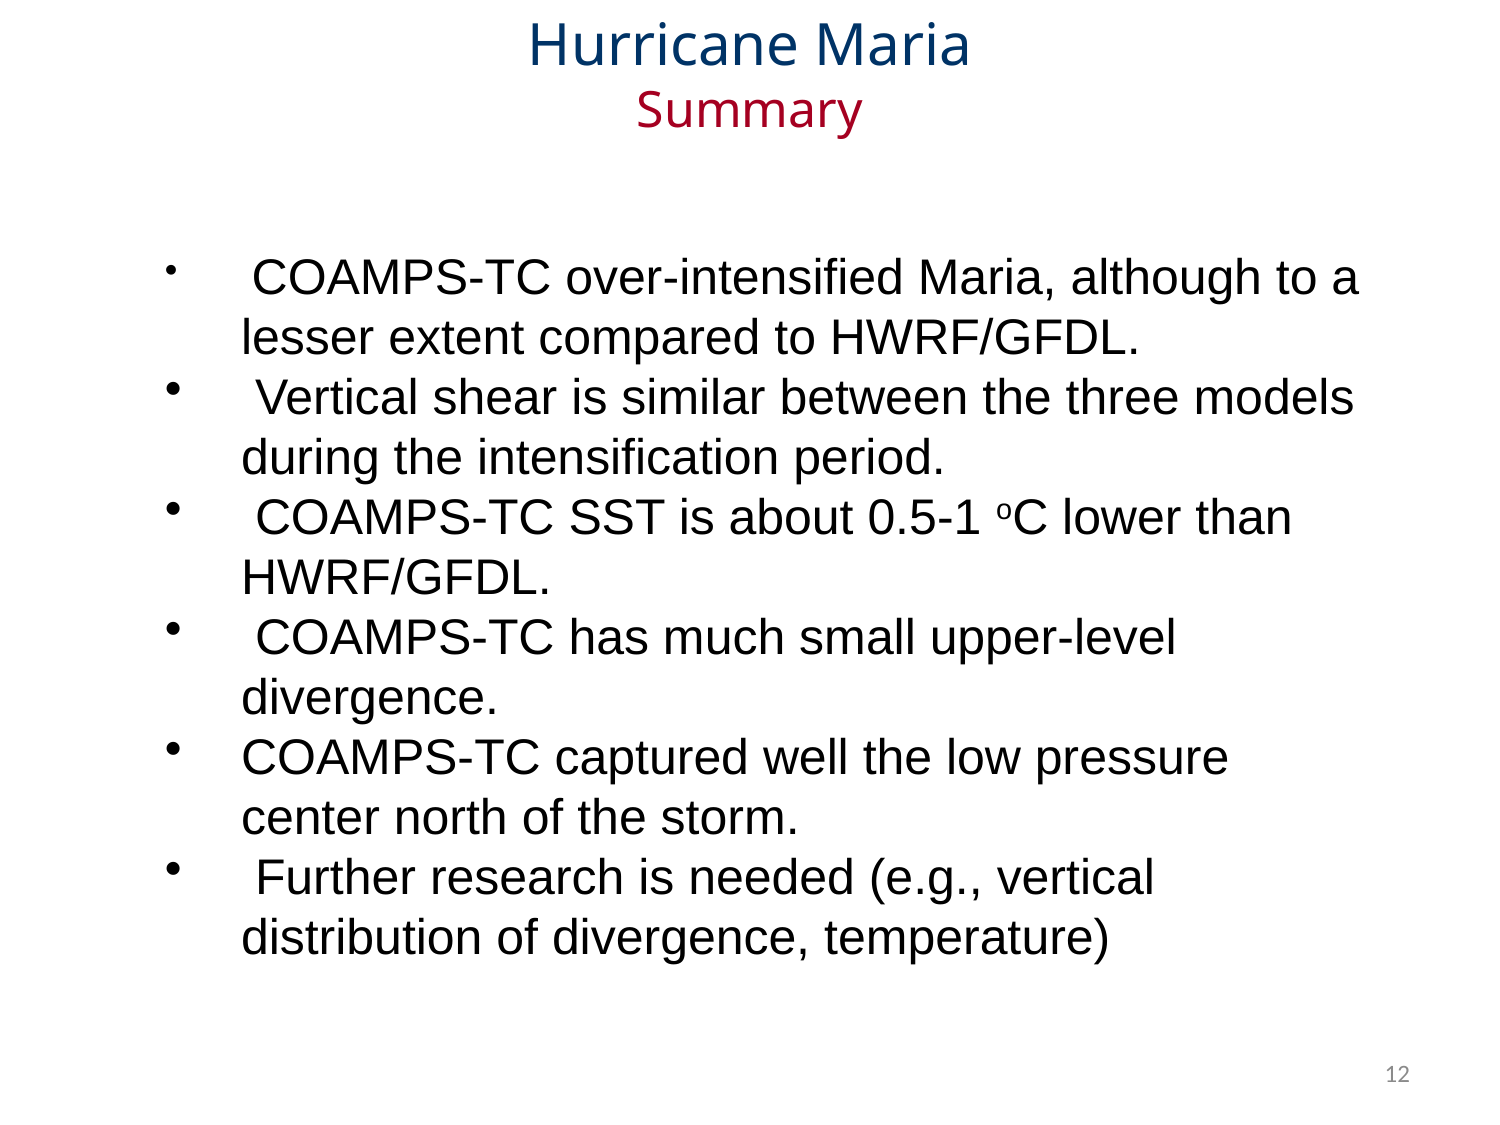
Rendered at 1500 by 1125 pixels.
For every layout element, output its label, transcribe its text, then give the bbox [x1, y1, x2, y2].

text_box Hurricane Maria Summary [0, 0, 1500, 145]
text_box COAMPS-TC over-intensified Maria, although to a lesser extent compared to HWRF/GFDL. Vertical shear is similar between the three models during the intensification period. COAMPS-TC SST is about 0.5-1 oC lower than HWRF/GFDL. COAMPS-TC has much small upper-level divergence. COAMPS-TC captured well the low pressure center north of the storm. Further research is needed (e.g., vertical distribution of divergence, temperature) [150, 237, 1388, 973]
slide_number 12 [1074, 1042, 1425, 1103]
